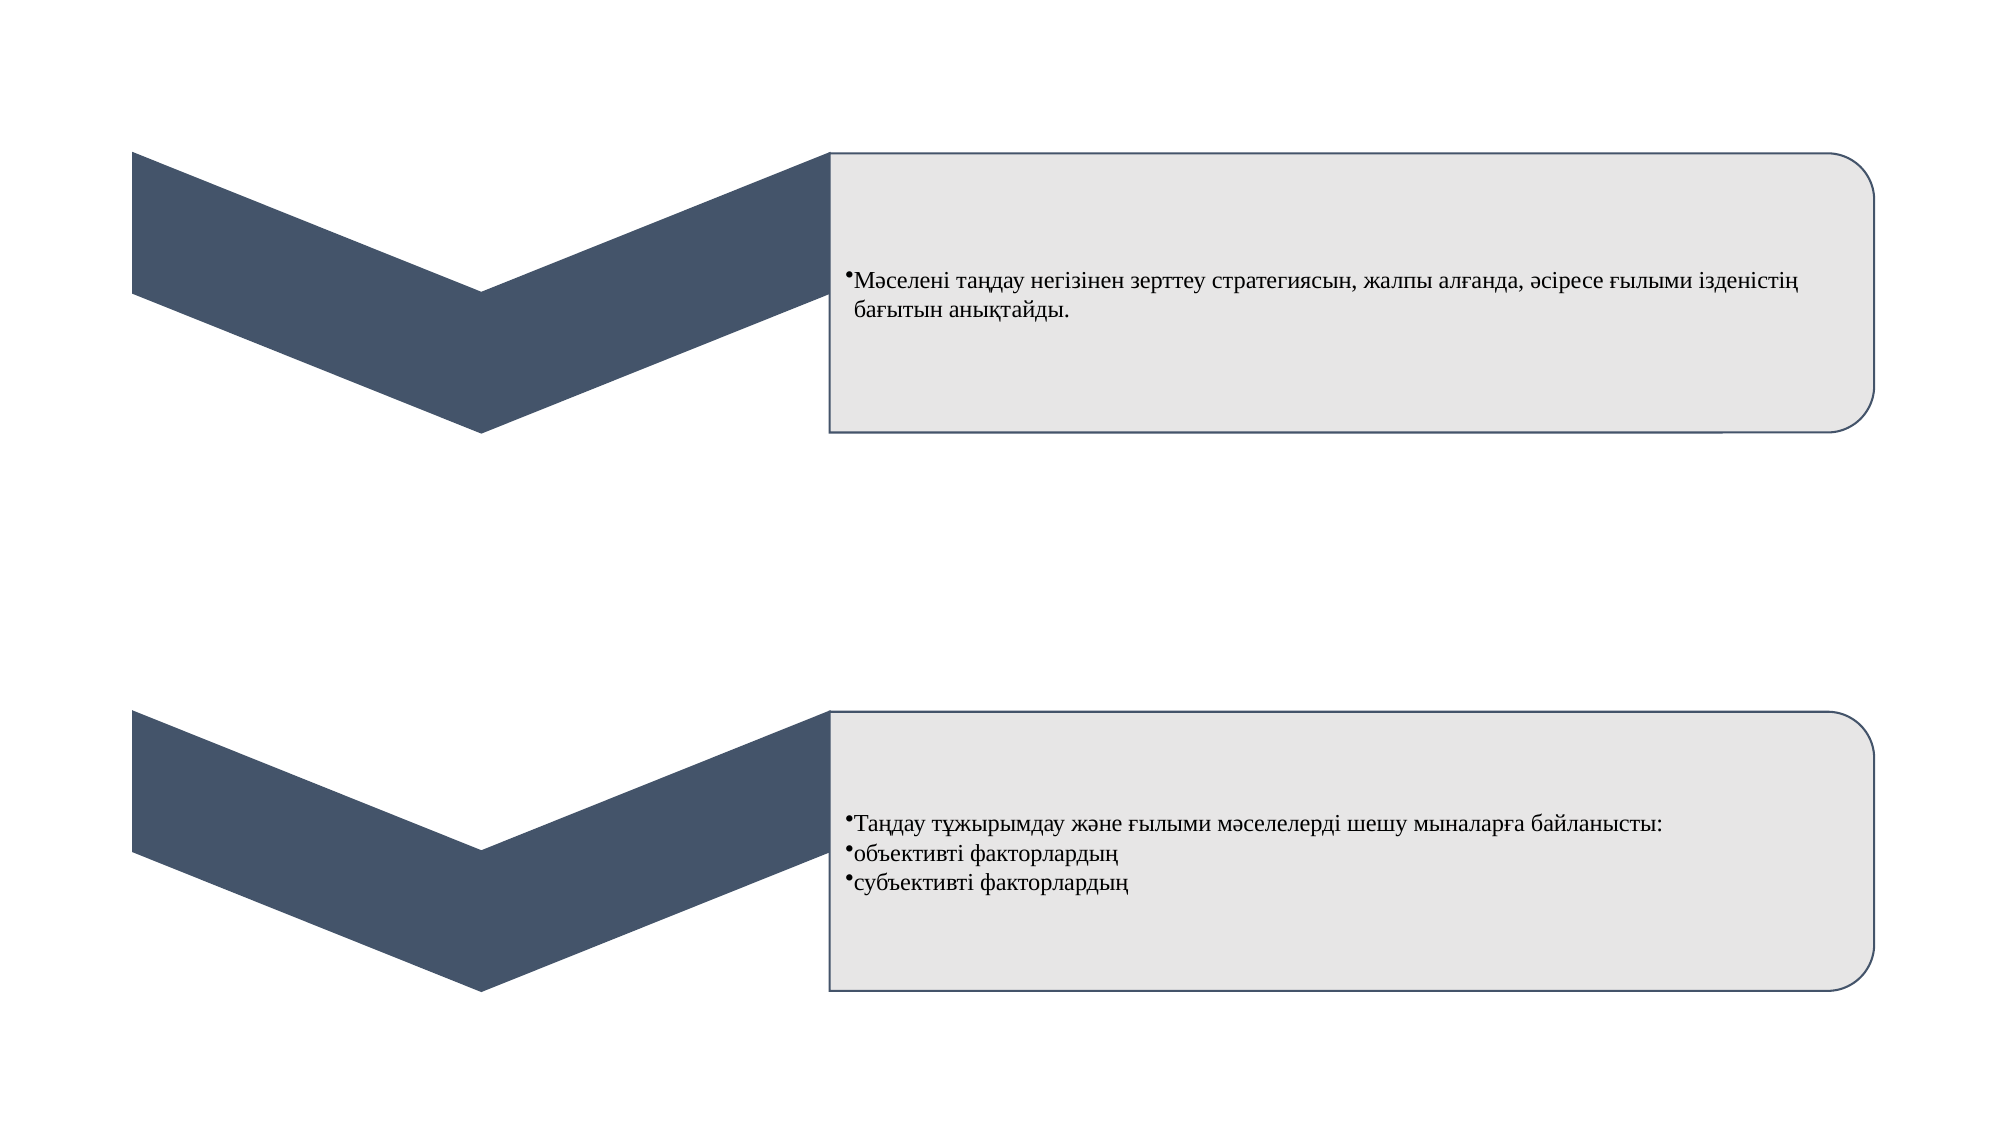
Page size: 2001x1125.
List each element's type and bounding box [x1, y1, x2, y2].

list [133, 153, 1875, 991]
